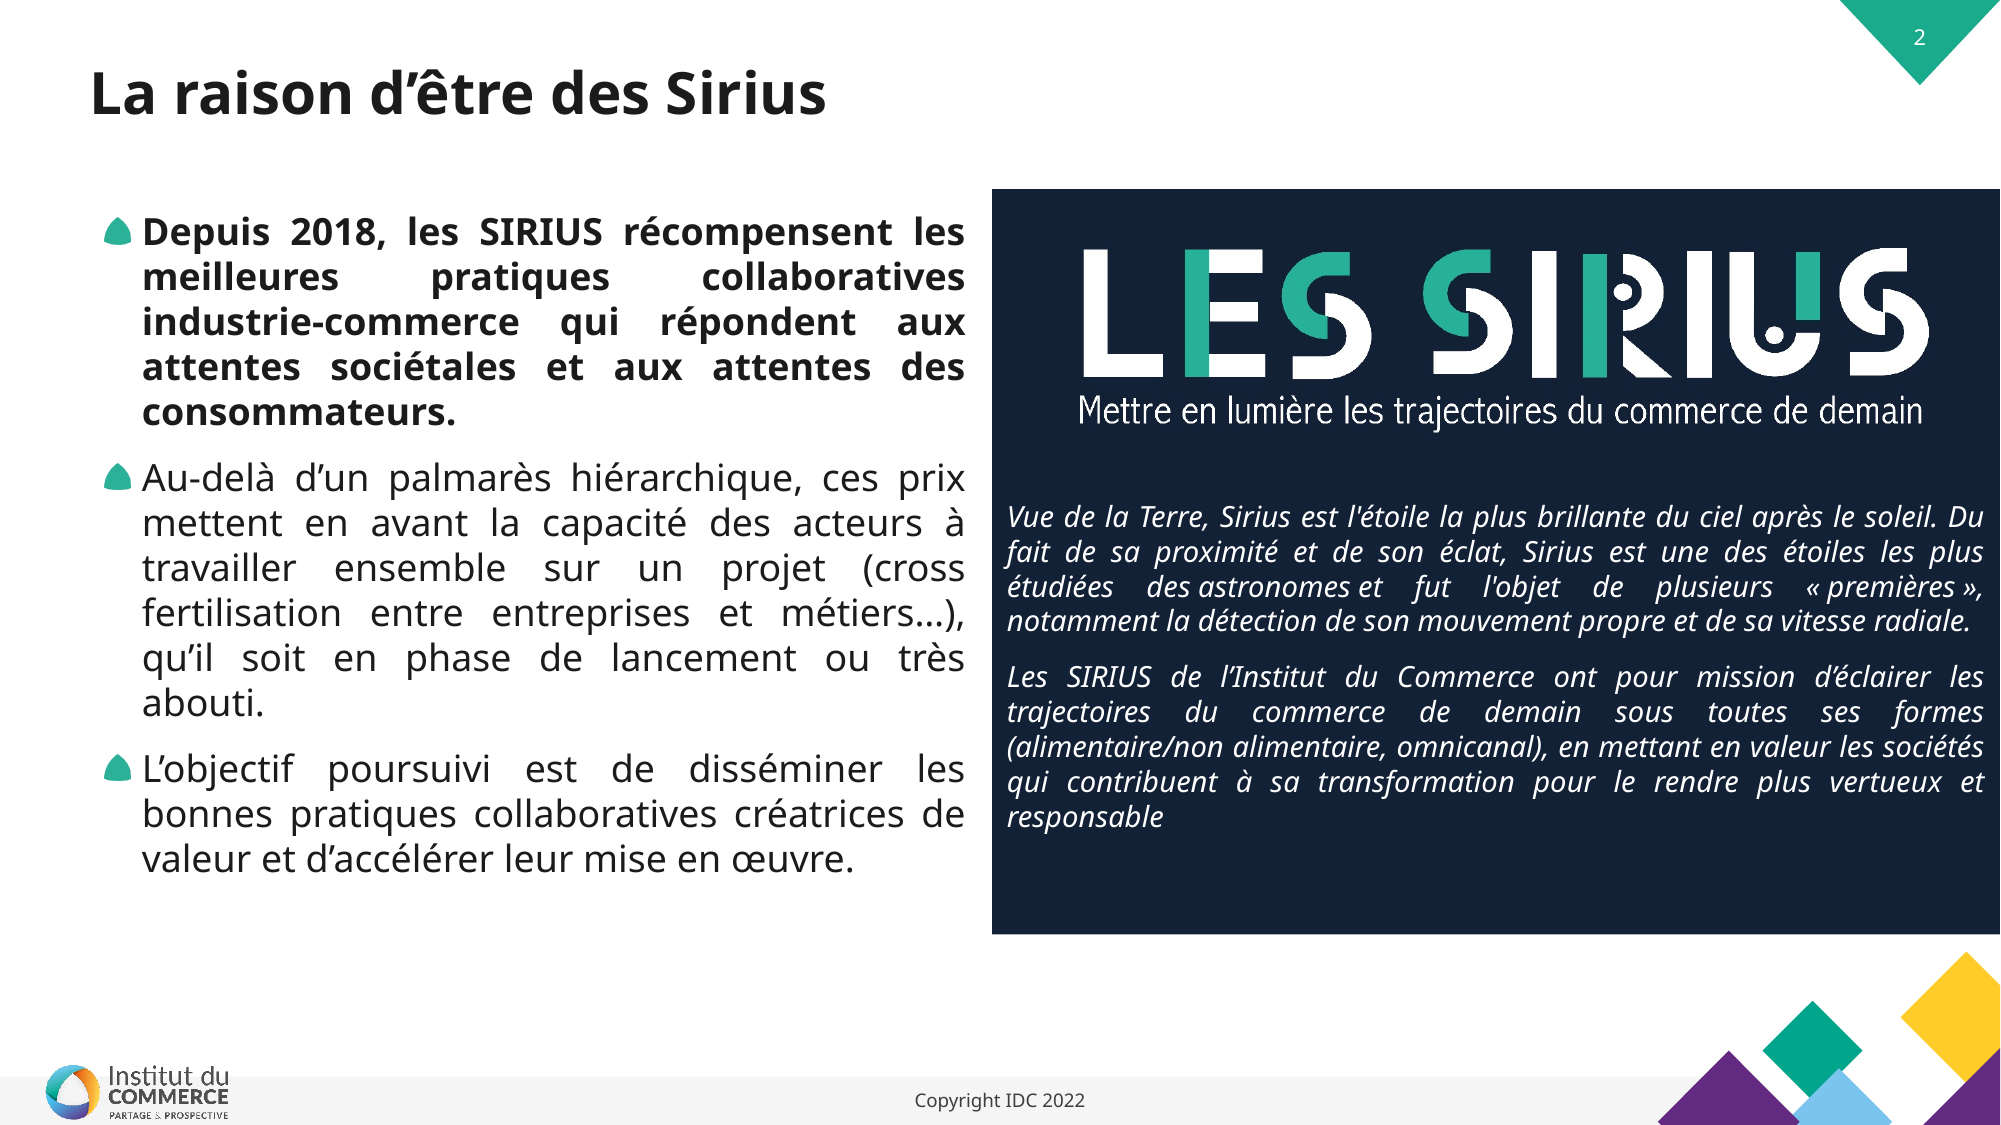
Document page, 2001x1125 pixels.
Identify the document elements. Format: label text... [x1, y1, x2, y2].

picture [992, 189, 2000, 480]
list Depuis 2018, les SIRIUS récompensent les meilleures pratiques collaboratives industrie-commerce qui répondent aux attentes sociétales et aux attentes des consommateurs. Au-delà d’un palmarès hiérarchique, ces prix mettent en avant la capacité des acteurs à travailler ensemble sur un projet (cross fertilisation entre entreprises et métiers…), qu’il soit en phase de lancement ou très abouti. L’objectif poursuivi est de disséminer les bonnes pratiques collaboratives créatrices de valeur et d’accélérer leur mise en œuvre. [89, 201, 982, 935]
picture [104, 754, 131, 781]
picture [104, 463, 131, 490]
picture [104, 217, 131, 245]
title La raison d’être des Sirius [89, 45, 1919, 146]
picture [35, 1065, 238, 1125]
text_box Vue de la Terre, Sirius est l'étoile la plus brillante du ciel après le soleil. Du fait de sa proximité et de son éclat, Sirius est une des étoiles les plus étudiées des astronomes et fut l'objet de plusieurs « premières », notamment la détection de son mouvement propre et de sa vitesse radiale. Les SIRIUS de l’Institut du Commerce ont pour mission d’éclairer les trajectoires du commerce de demain sous toutes ses formes (alimentaire/non alimentaire, omnicanal), en mettant en valeur les sociétés qui contribuent à sa transformation pour le rendre plus vertueux et responsable [991, 396, 2000, 935]
